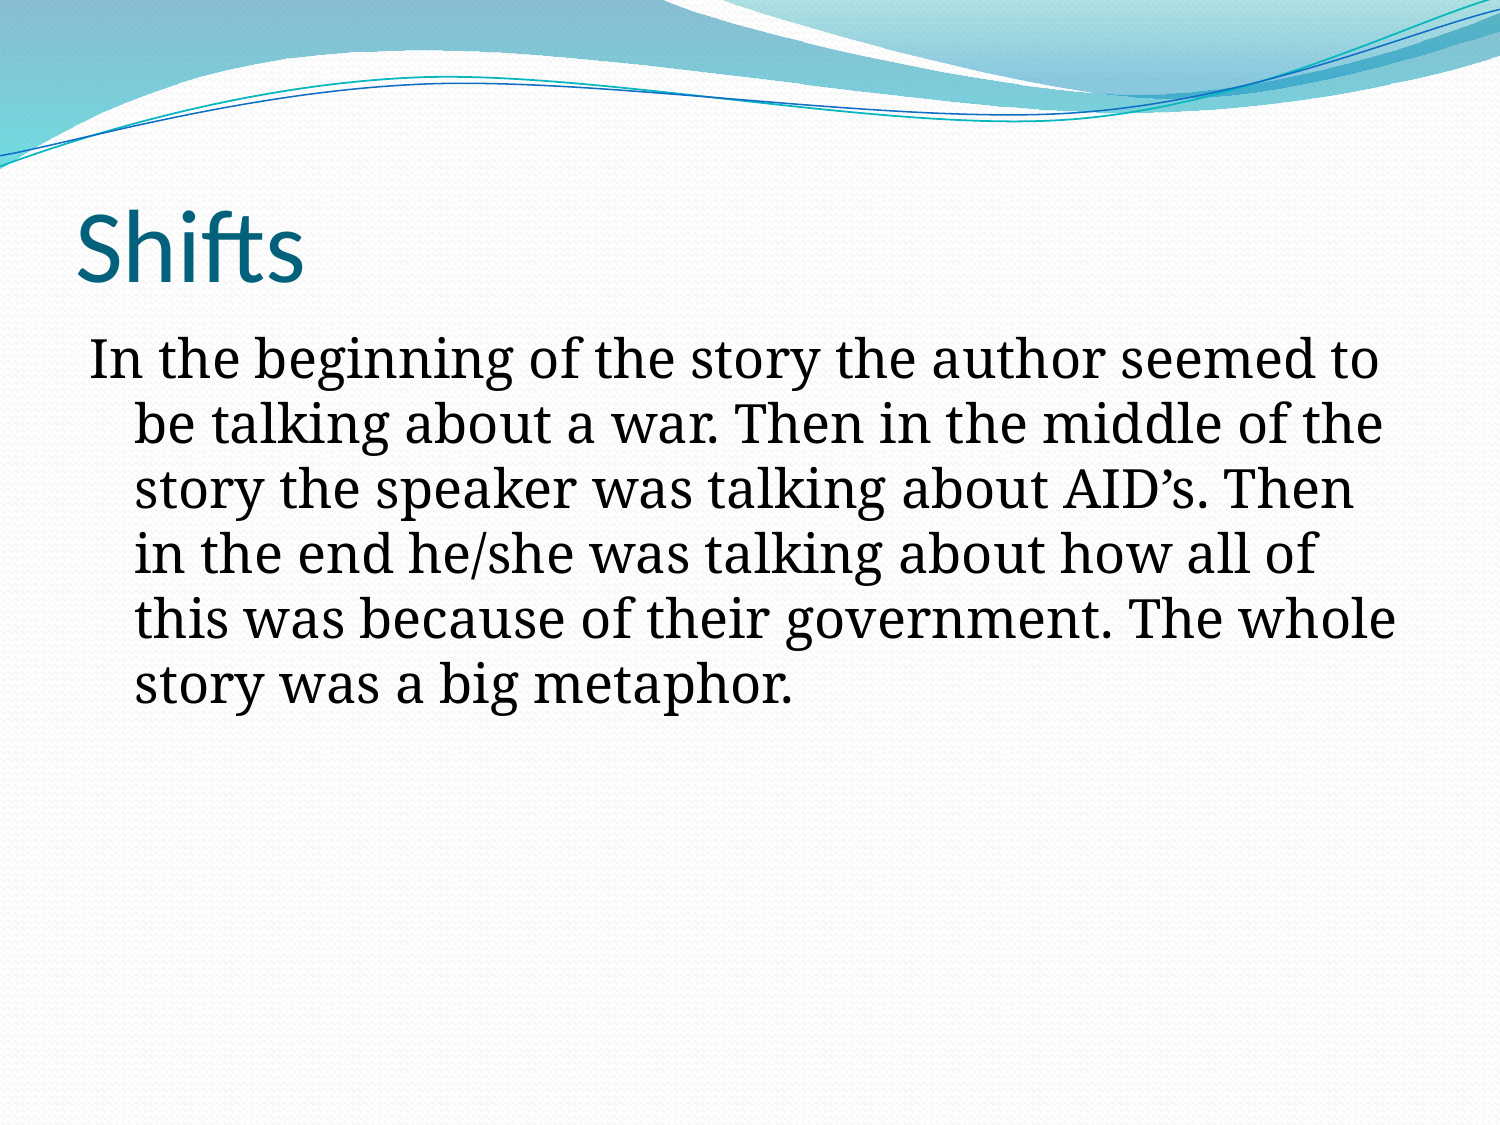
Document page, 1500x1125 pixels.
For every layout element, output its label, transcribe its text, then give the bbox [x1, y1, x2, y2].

title Shifts [75, 115, 1425, 303]
list In the beginning of the story the author seemed to be talking about a war. Then in the middle of the story the speaker was talking about AID’s. Then in the end he/she was talking about how all of this was because of their government. The whole story was a big metaphor. [75, 317, 1425, 1038]
